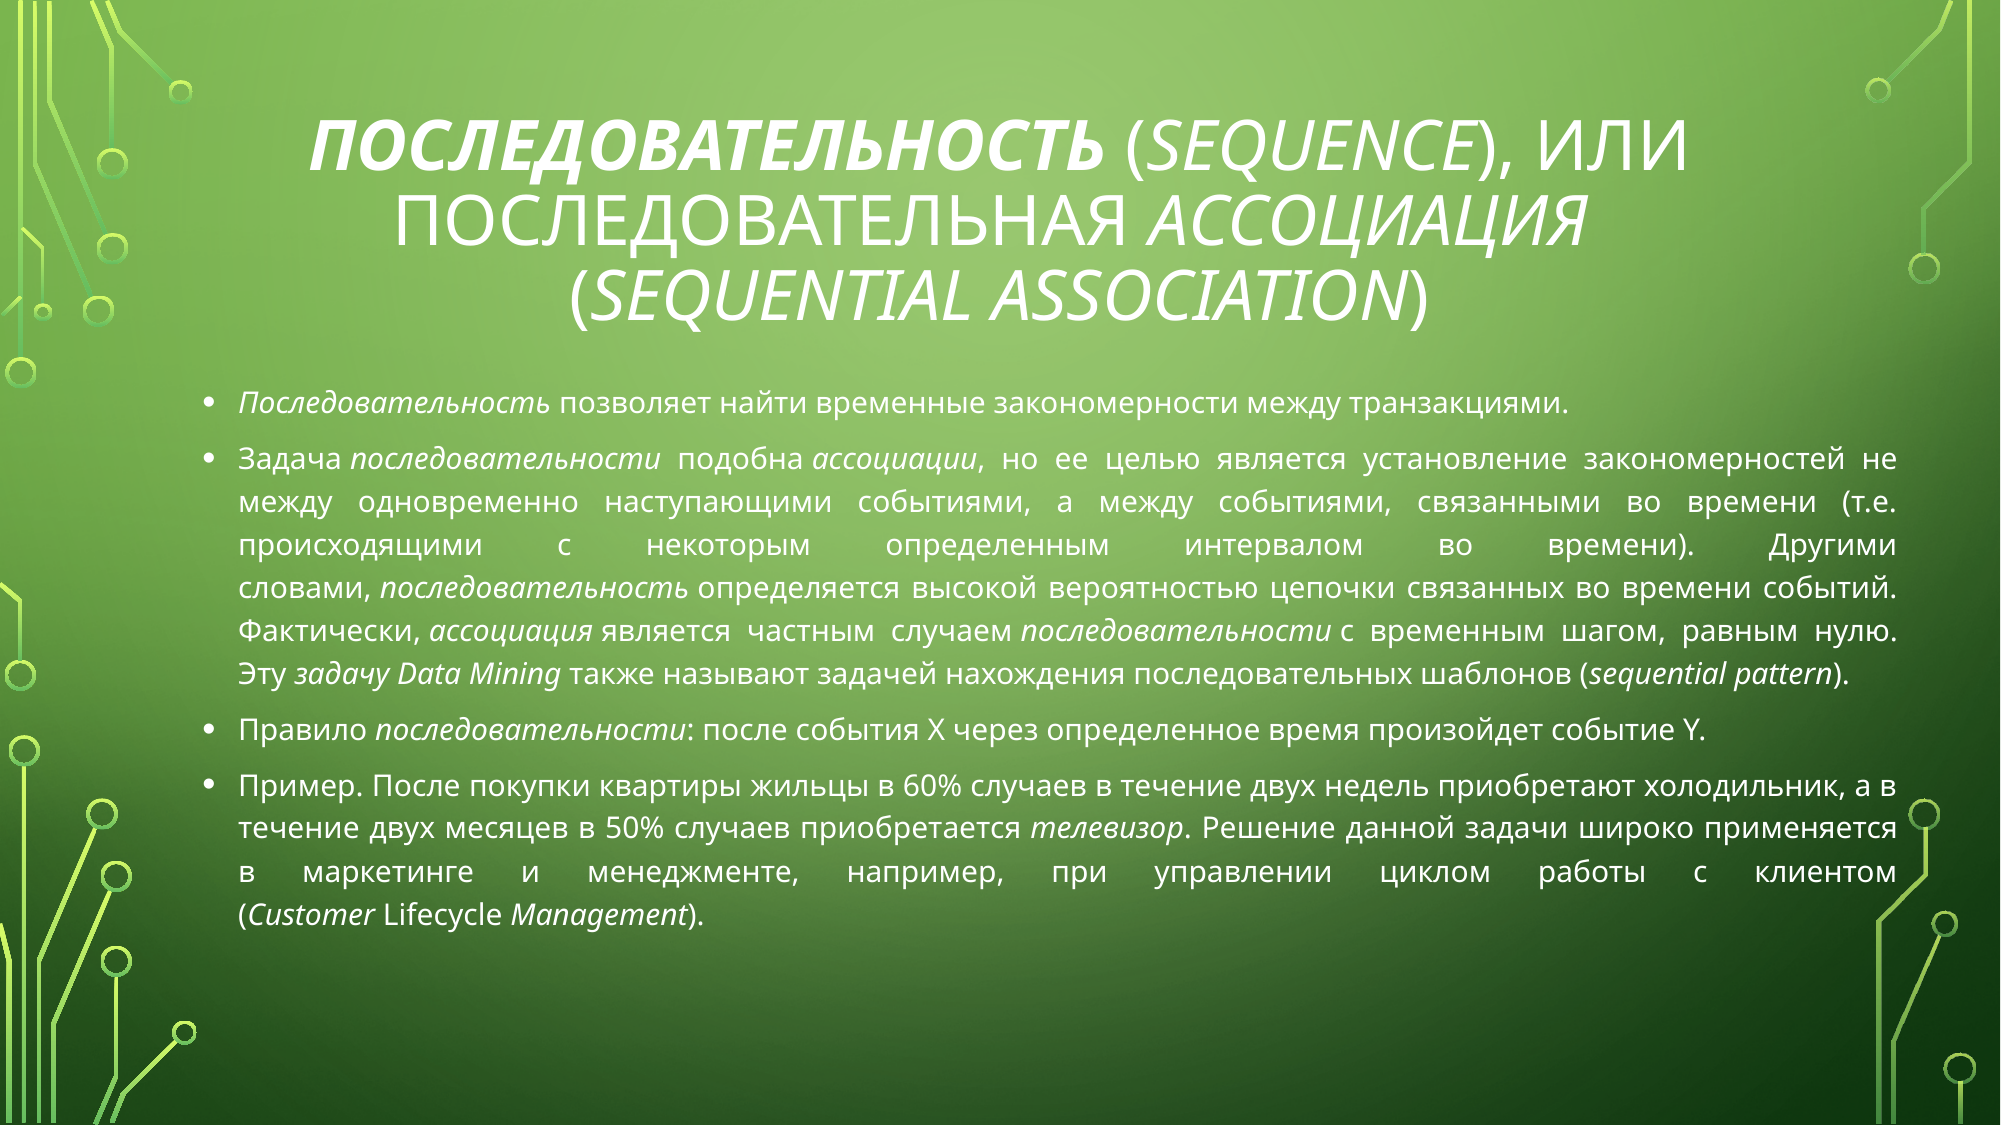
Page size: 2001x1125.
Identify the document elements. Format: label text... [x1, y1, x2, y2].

title Последовательность (Sequence), или последовательная ассоциация (sequential association) [187, 101, 1813, 344]
list Последовательность позволяет найти временные закономерности между транзакциями. Задача последовательности подобна ассоциации, но ее целью является установление закономерностей не между одновременно наступающими событиями, а между событиями, связанными во времени (т.е. происходящими с некоторым определенным интервалом во времени). Другими словами, последовательность определяется высокой вероятностью цепочки связанных во времени событий. Фактически, ассоциация является частным случаем последовательности с временным шагом, равным нулю. Эту задачу Data Mining также называют задачей нахождения последовательных шаблонов (sequential pattern). Правило последовательности: после события X через определенное время произойдет событие Y. Пример. После покупки квартиры жильцы в 60% случаев в течение двух недель приобретают холодильник, а в течение двух месяцев в 50% случаев приобретается телевизор. Решение данной задачи широко применяется в маркетинге и менеджменте, например, при управлении циклом работы с клиентом (Customer Lifecycle Management). [187, 369, 1914, 950]
